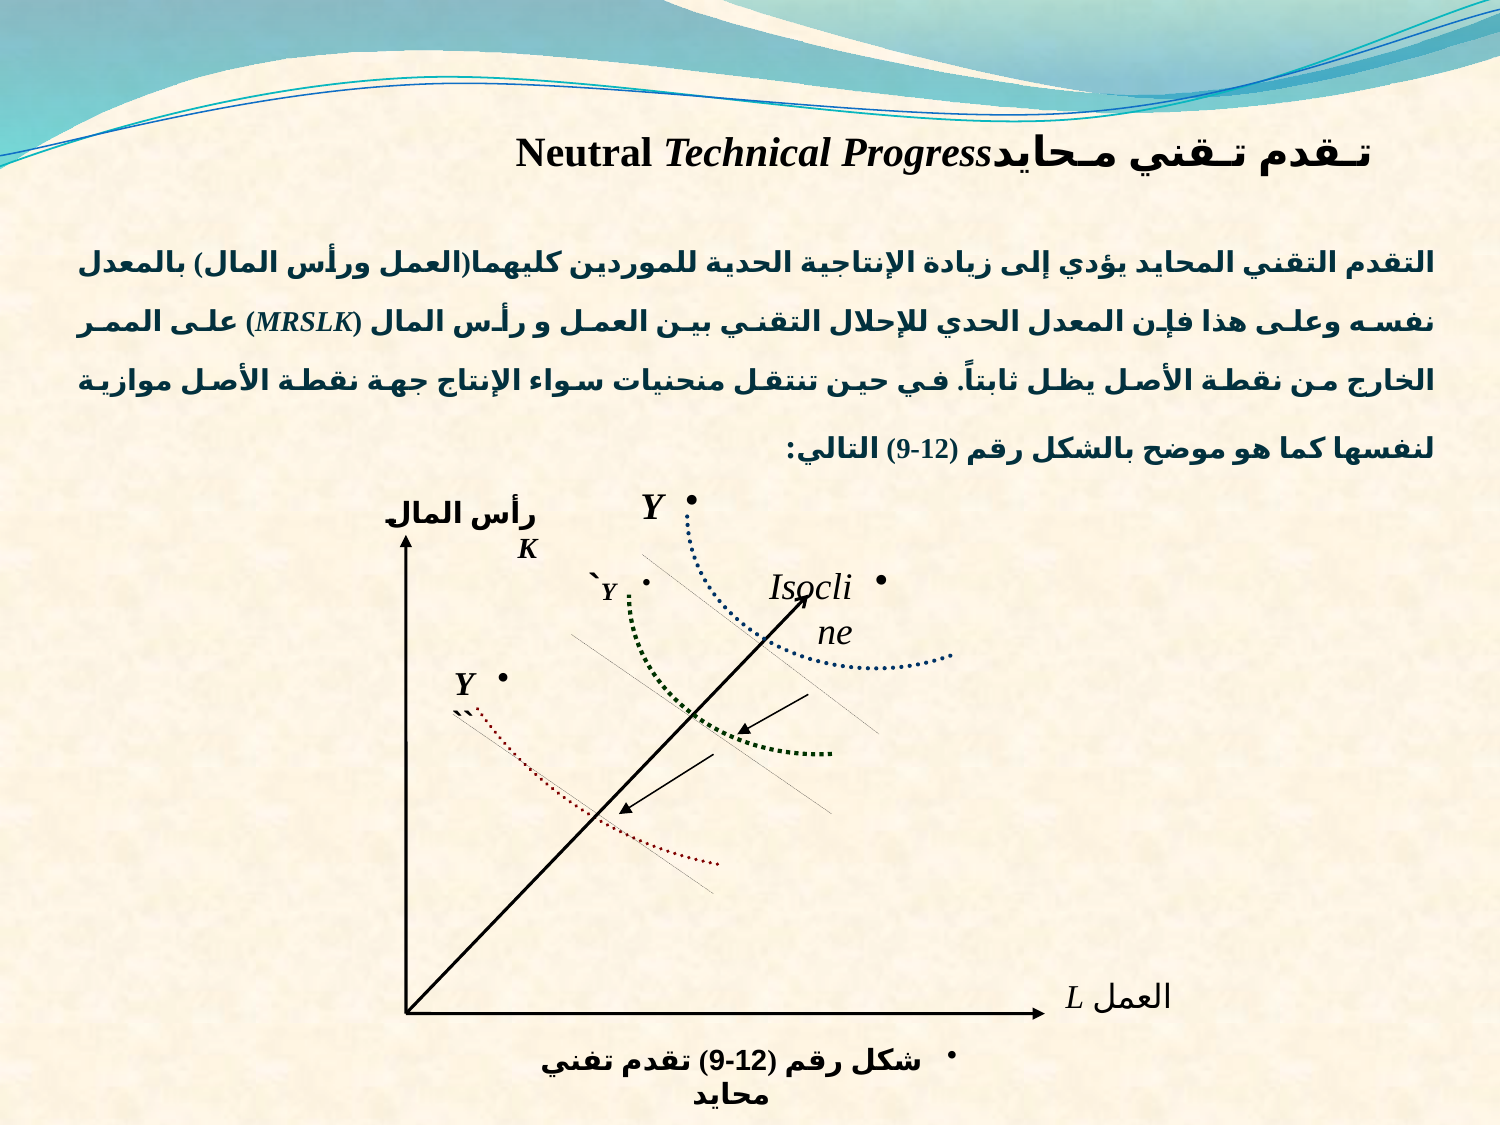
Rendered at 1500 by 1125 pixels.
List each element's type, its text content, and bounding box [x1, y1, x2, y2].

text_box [362, 474, 1188, 1094]
list التقدم التقني المحايد يؤدي إلى زيادة الإنتاجية الحدية للموردين كليهما(العمل ورأس المال) بالمعدل نفسه وعلى هذا فإن المعدل الحدي للإحلال التقني بين العمل و رأس المال (MRSLK) على الممر الخارج من نقطة الأصل يظل ثابتاً. في حين تنتقل منحنيات سواء الإنتاج جهة نقطة الأصل موازية لنفسها كما هو موضح بالشكل رقم (12-9) التالي: [62, 212, 1450, 475]
text_box تـقدم تـقني مـحايدNeutral Technical Progress [498, 110, 1389, 240]
